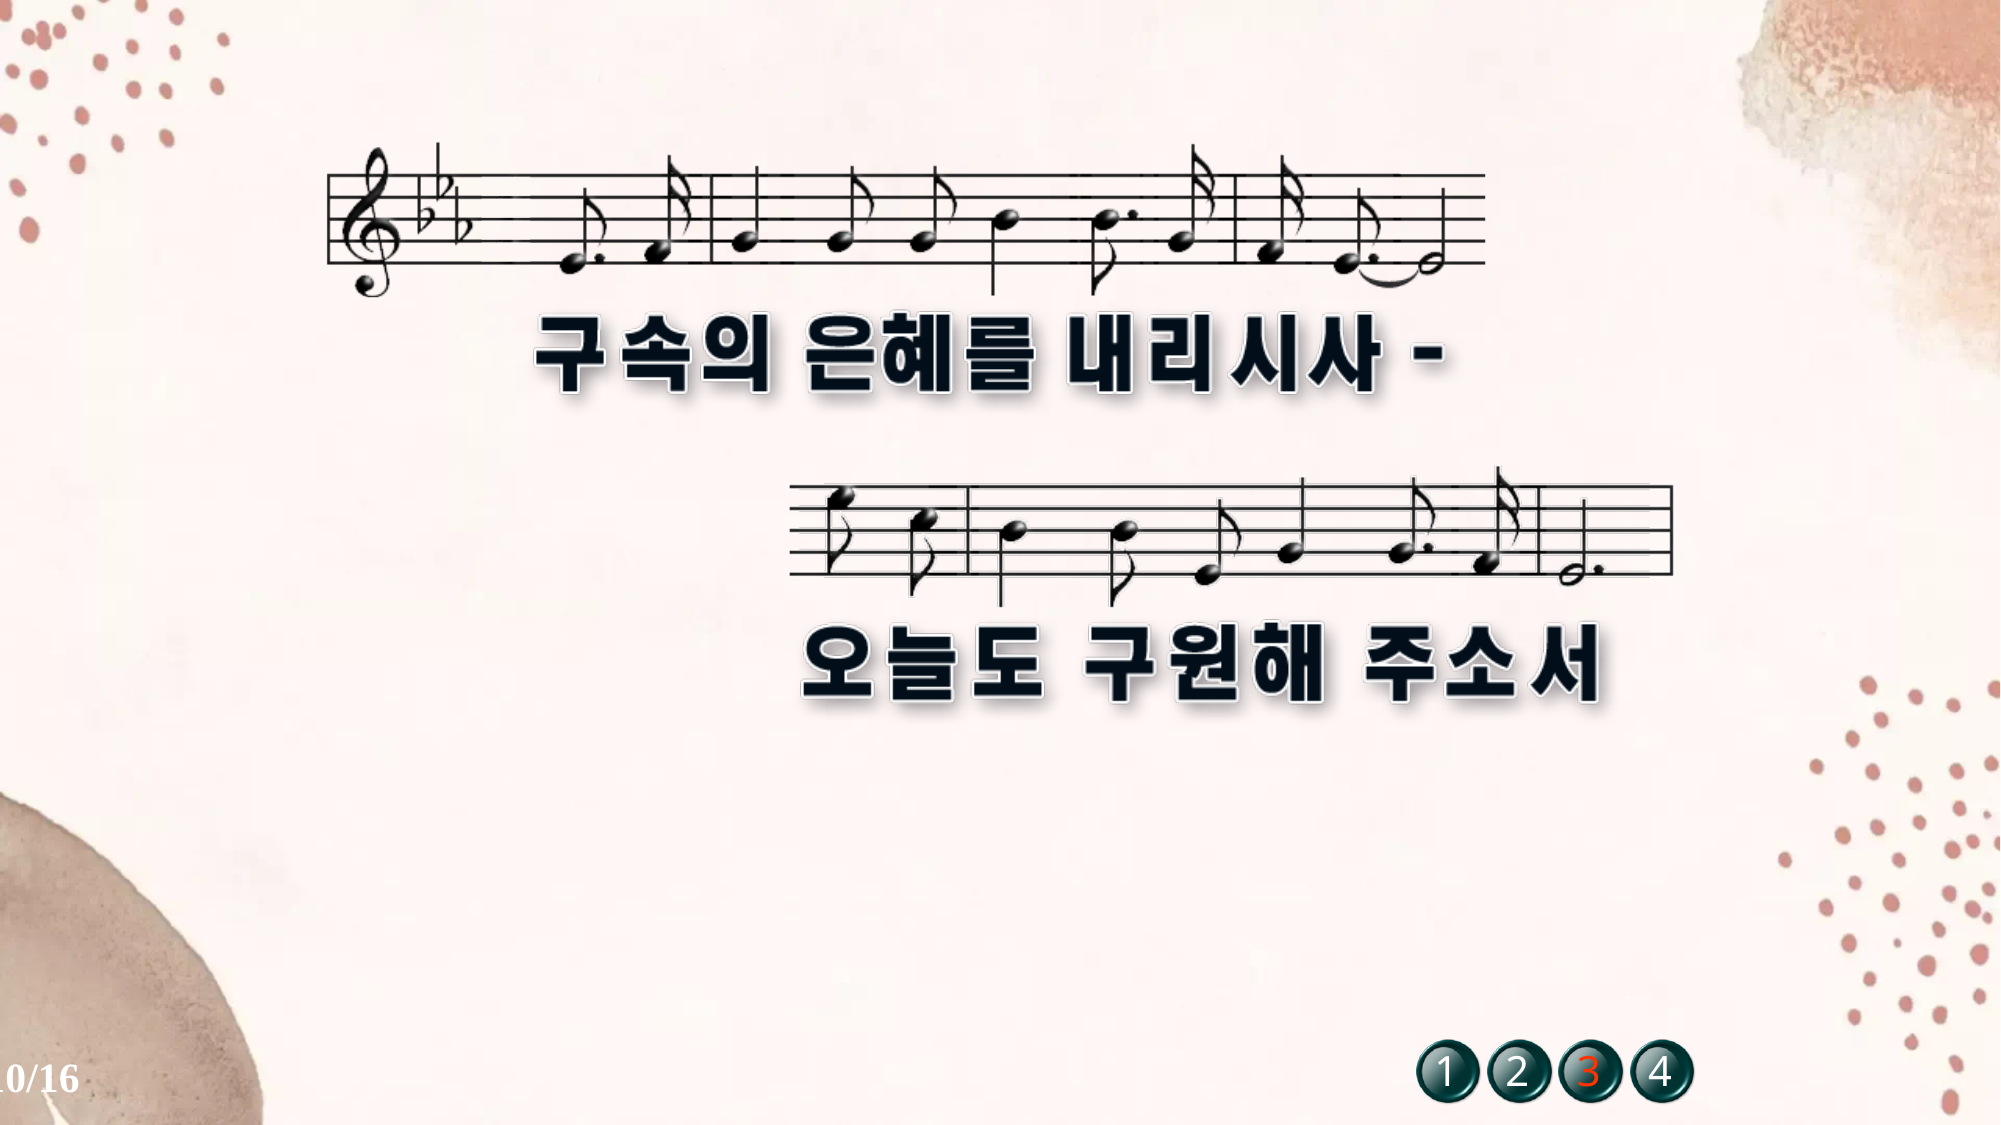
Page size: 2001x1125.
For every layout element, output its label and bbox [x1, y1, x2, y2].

text_box [1627, 1035, 1697, 1106]
text_box [1413, 1035, 1484, 1106]
picture [0, 0, 2001, 1125]
text_box [1555, 1035, 1626, 1106]
text_box [1484, 1035, 1555, 1106]
